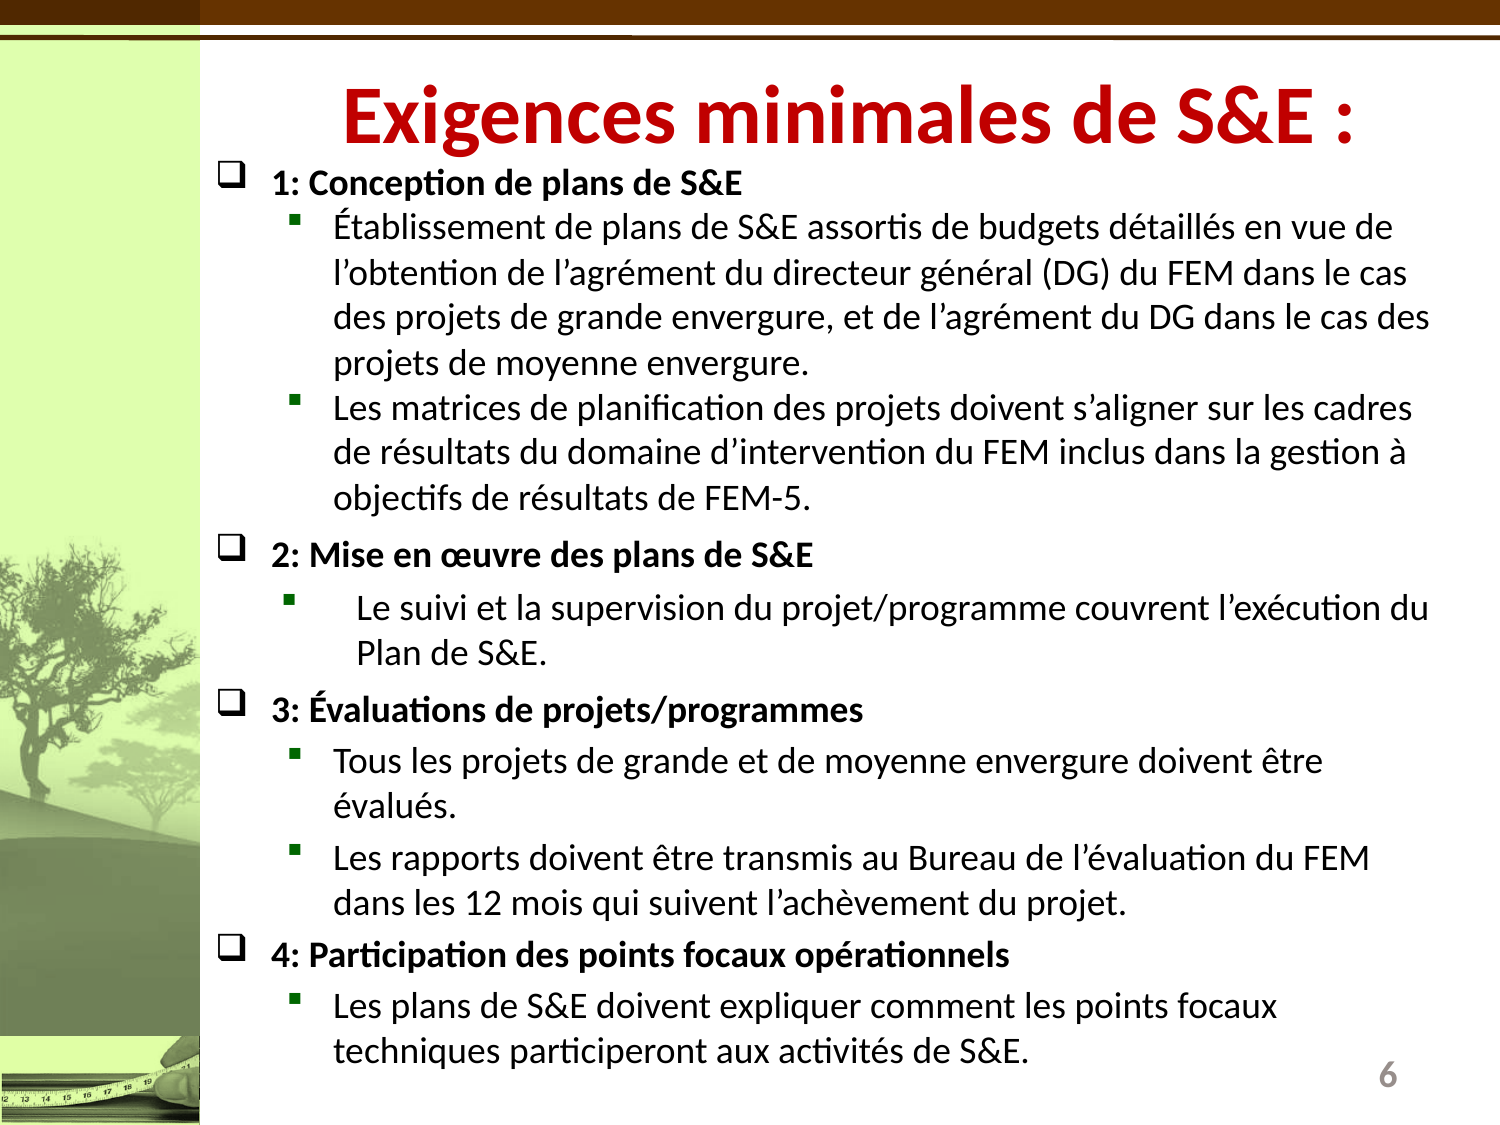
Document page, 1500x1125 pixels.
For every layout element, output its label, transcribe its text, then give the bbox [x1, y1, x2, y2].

title Exigences minimales de S&E : [199, 44, 1500, 176]
slide_number 6 [1074, 1042, 1413, 1103]
picture [0, 1036, 200, 1125]
list 1: Conception de plans de S&E Établissement de plans de S&E assortis de budgets détaillés en vue de l’obtention de l’agrément du directeur général (DG) du FEM dans le cas des projets de grande envergure, et de l’agrément du DG dans le cas des projets de moyenne envergure. Les matrices de planification des projets doivent s’aligner sur les cadres de résultats du domaine d’intervention du FEM inclus dans la gestion à objectifs de résultats de FEM-5. 2: Mise en œuvre des plans de S&E Le suivi et la supervision du projet/programme couvrent l’exécution du Plan de S&E. 3: Évaluations de projets/programmes Tous les projets de grande et de moyenne envergure doivent être évalués. Les rapports doivent être transmis au Bureau de l’évaluation du FEM dans les 12 mois qui suivent l’achèvement du projet. 4: Participation des points focaux opérationnels Les plans de S&E doivent expliquer comment les points focaux techniques participeront aux activités de S&E. [199, 149, 1463, 1087]
